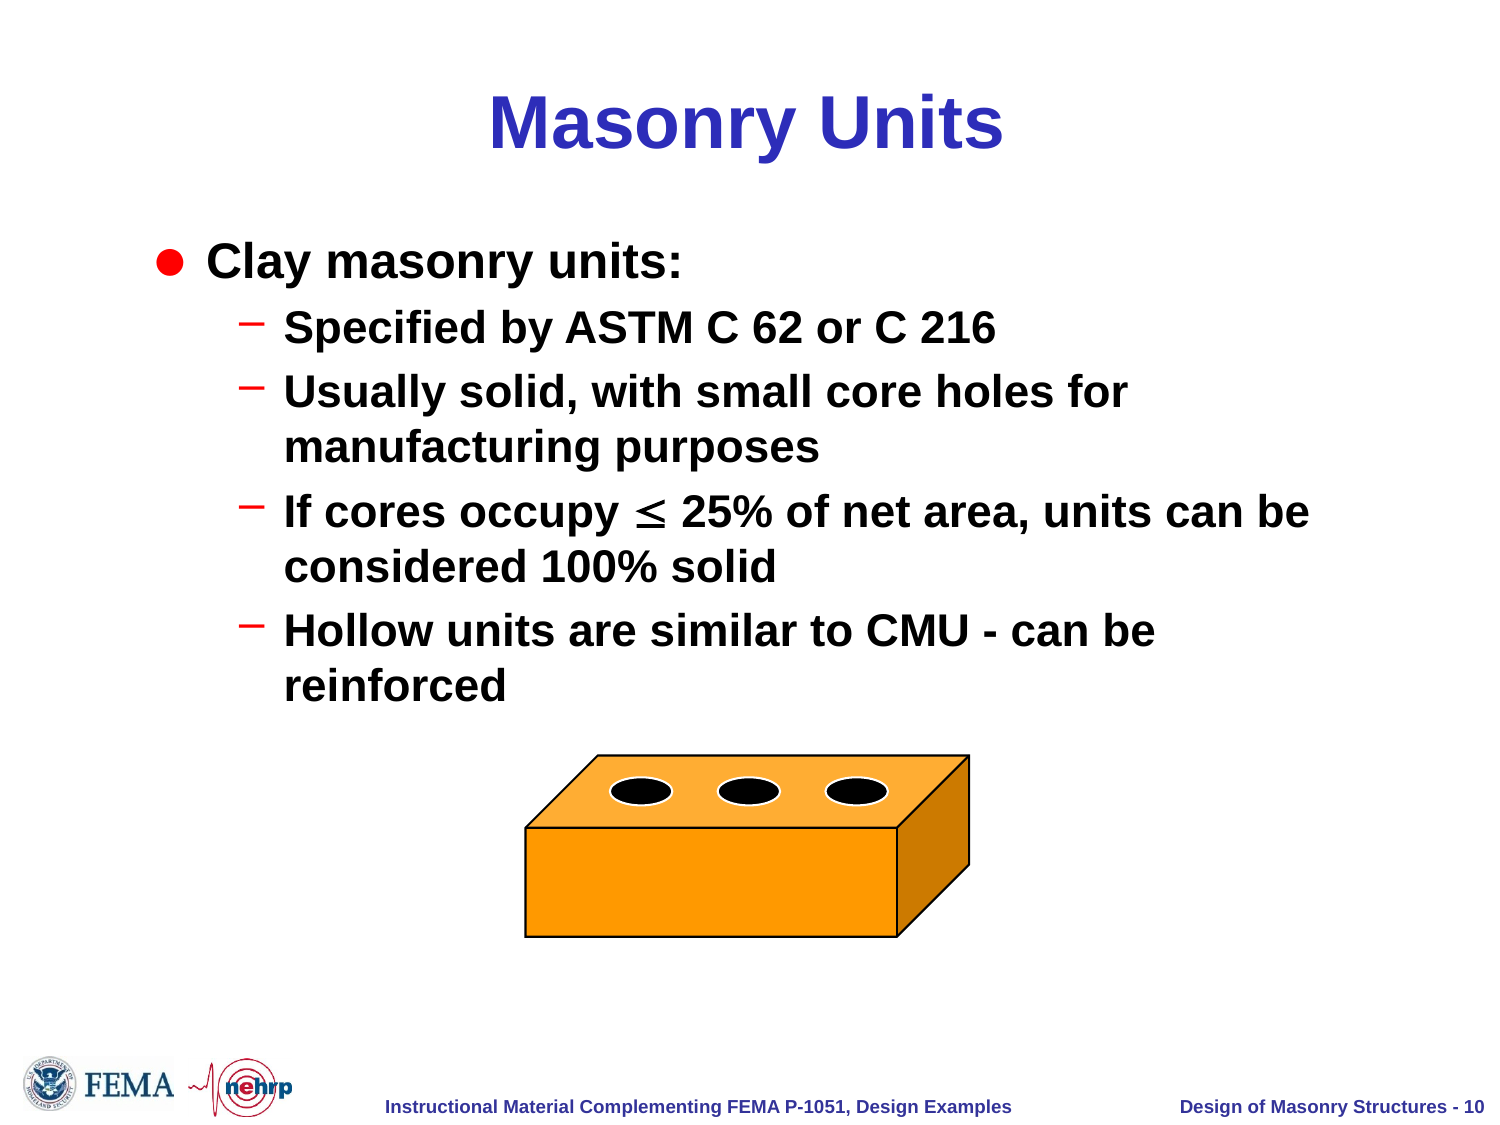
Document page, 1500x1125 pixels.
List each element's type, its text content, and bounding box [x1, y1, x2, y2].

footer Instructional Material Complementing FEMA P-1051, Design Examples [337, 1087, 1042, 1125]
slide_number Design of Masonry Structures - 10 [1042, 1077, 1500, 1125]
picture [188, 1058, 292, 1117]
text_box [525, 755, 970, 937]
picture [23, 1056, 174, 1111]
title Masonry Units [72, 25, 1423, 212]
list Clay masonry units: Specified by ASTM C 62 or C 216 Usually solid, with small core holes for manufacturing purposes If cores occupy  25% of net area, units can be considered 100% solid Hollow units are similar to CMU - can be reinforced [136, 221, 1359, 746]
